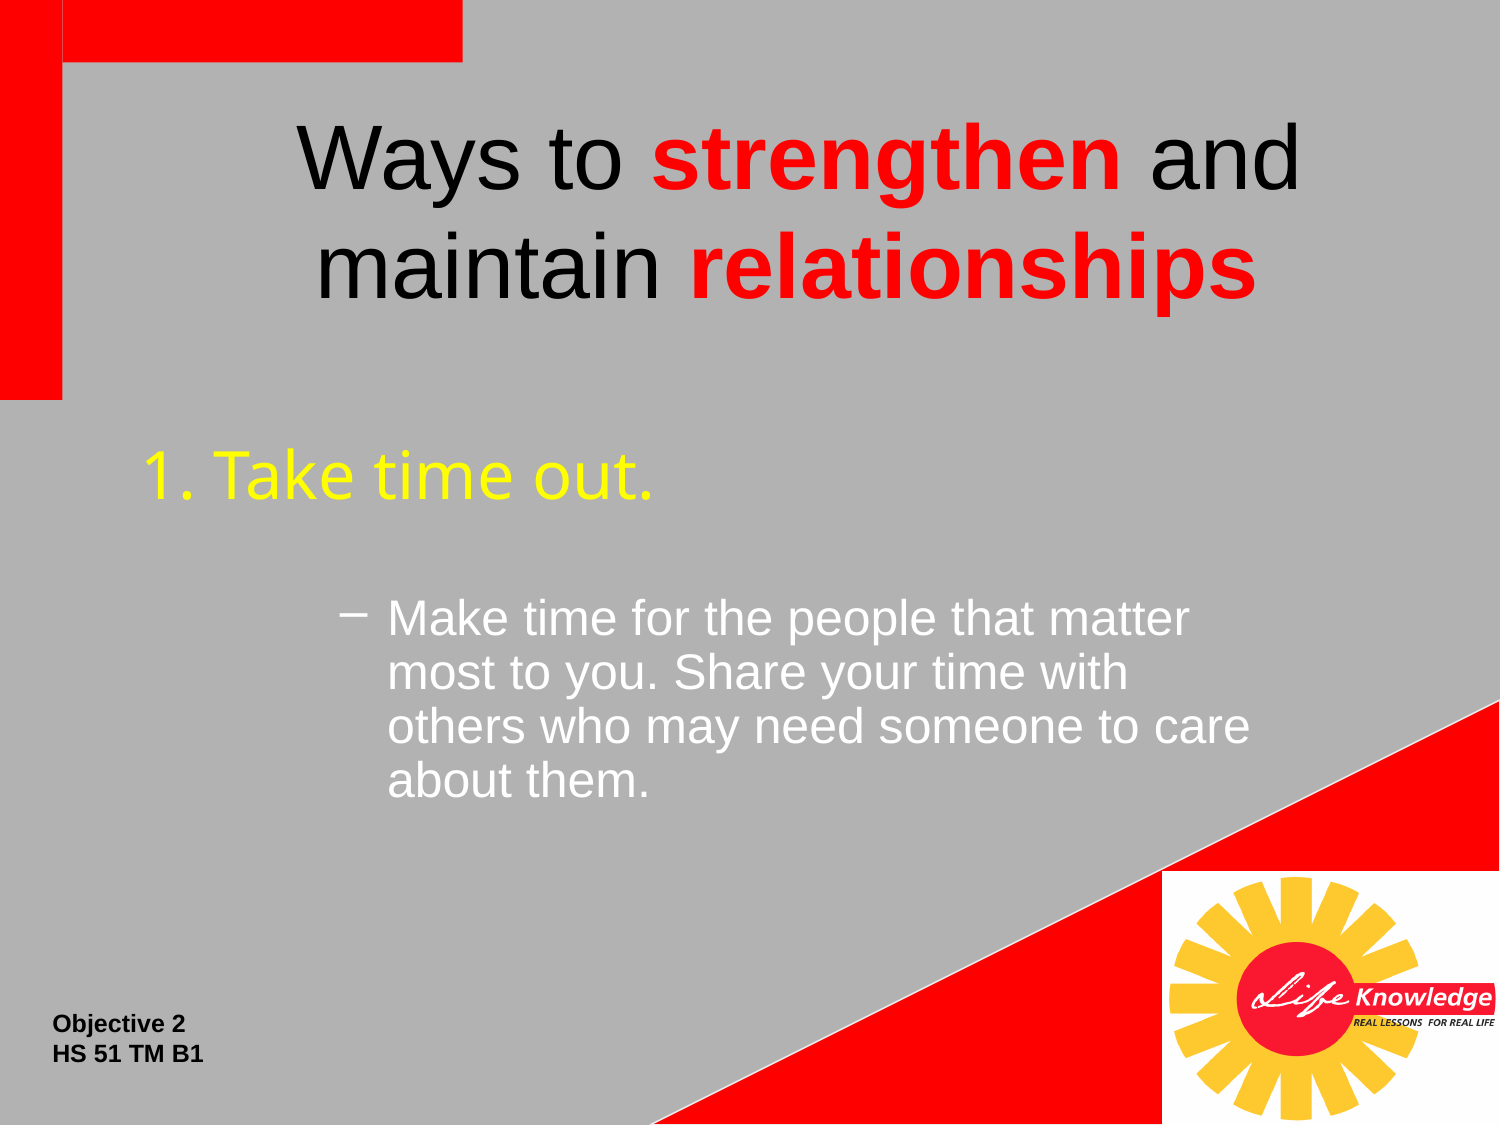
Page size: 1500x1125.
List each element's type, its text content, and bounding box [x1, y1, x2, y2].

picture [1162, 871, 1500, 1125]
title Ways to strengthen and maintain relationships [99, 112, 1500, 326]
text_box Objective 2 HS 51 TM B1 [37, 999, 226, 1075]
text_box Make time for the people that matter most to you. Share your time with others who may need someone to care about them. [249, 500, 1275, 850]
list 1. Take time out. [124, 424, 1233, 562]
